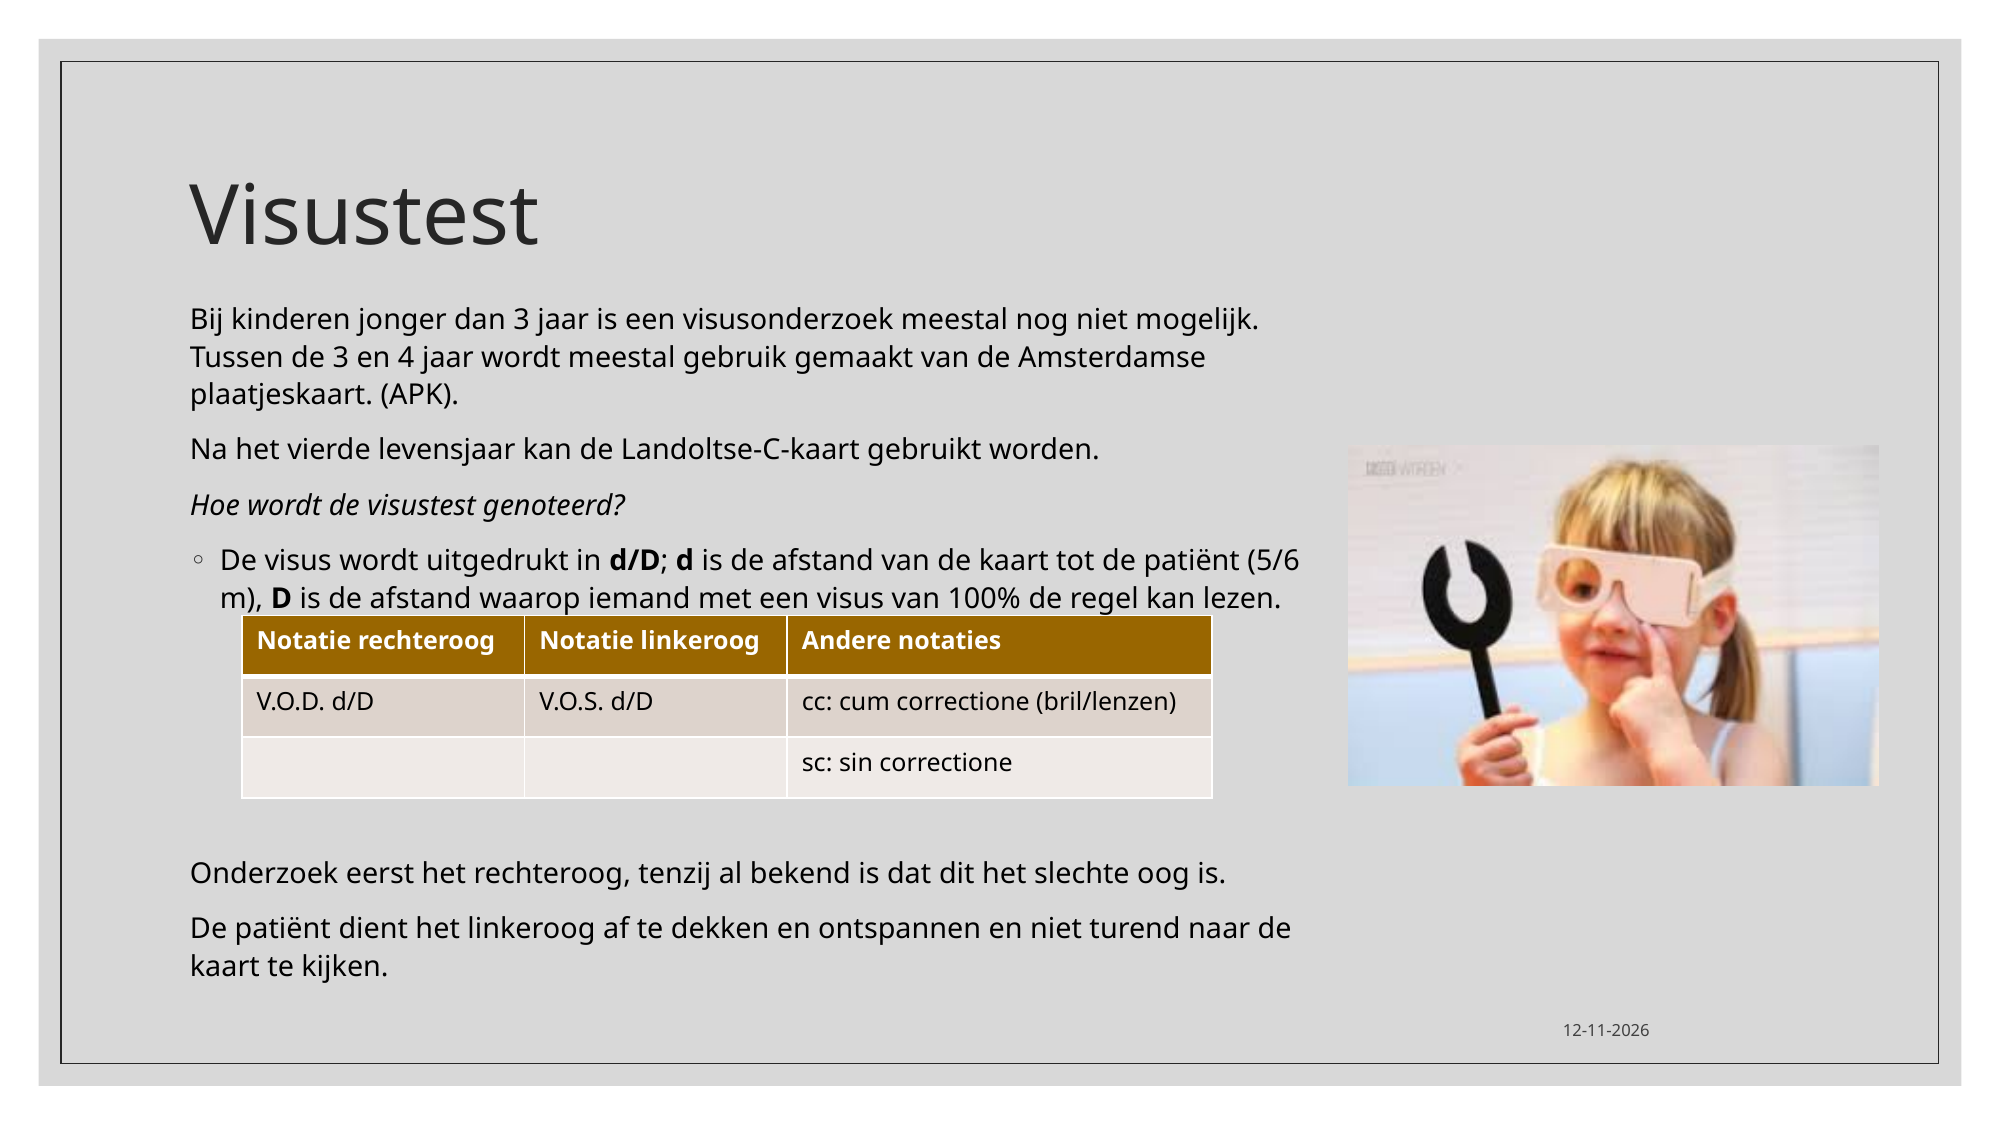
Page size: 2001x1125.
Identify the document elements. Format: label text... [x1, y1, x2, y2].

table_cell [525, 738, 786, 797]
table_cell sc: sin correctione [788, 738, 1211, 797]
title Visustest [174, 105, 1825, 331]
table_cell cc: cum correctione (bril/lenzen) [788, 679, 1211, 736]
picture [1348, 445, 1879, 786]
table_cell V.O.S. d/D [525, 679, 786, 736]
table_header Notatie linkeroog [525, 616, 786, 674]
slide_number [1190, 990, 1665, 1050]
table_header Notatie rechteroog [243, 616, 524, 674]
table_cell V.O.D. d/D [243, 679, 524, 736]
list Bij kinderen jonger dan 3 jaar is een visusonderzoek meestal nog niet mogelijk. Tussen de 3 en 4 jaar wordt meestal gebruik gemaakt van de Amsterdamse plaatjeskaart. (APK). Na het vierde levensjaar kan de Landoltse-C-kaart gebruikt worden. Hoe wordt de visustest genoteerd? De visus wordt uitgedrukt in d/D; d is de afstand van de kaart tot de patiënt (5/6 m), D is de afstand waarop iemand met een visus van 100% de regel kan lezen. Onderzoek eerst het rechteroog, tenzij al bekend is dat dit het slechte oog is. De patiënt dient het linkeroog af te dekken en ontspannen en niet turend naar de kaart te kijken. [174, 289, 1349, 990]
table_header Andere notaties [788, 616, 1211, 674]
table_cell [243, 738, 524, 797]
